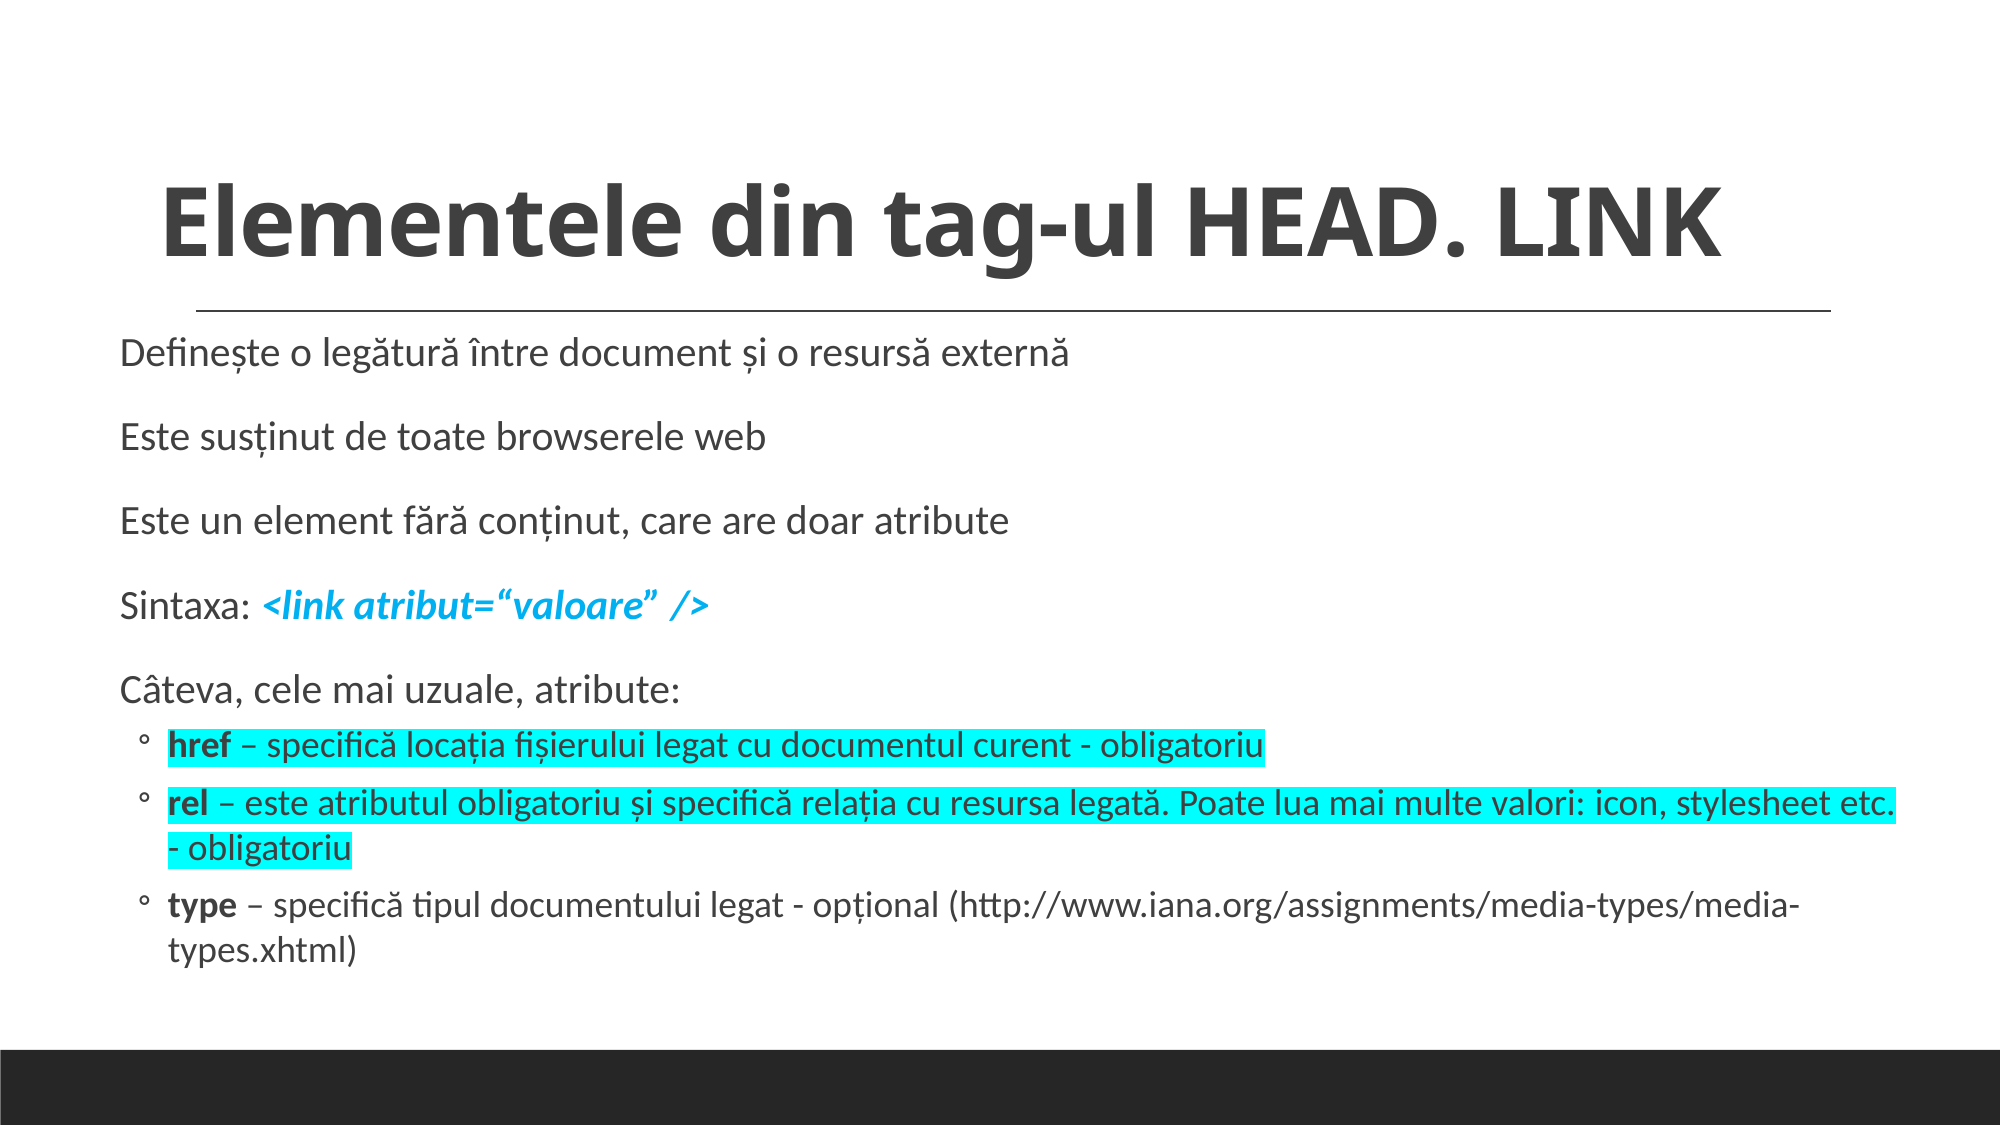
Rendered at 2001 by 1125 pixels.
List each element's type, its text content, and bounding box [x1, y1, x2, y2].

list Defineşte o legătură între document şi o resursă externă Este susţinut de toate browserele web Este un element fără conţinut, care are doar atribute Sintaxa: <link atribut=“valoare” /> Câteva, cele mai uzuale, atribute: href – specifică locaţia fişierului legat cu documentul curent - obligatoriu rel – este atributul obligatoriu şi specifică relaţia cu resursa legată. Poate lua mai multe valori: icon, stylesheet etc. - obligatoriu type – specifică tipul documentului legat - opțional (http://www.iana.org/assignments/media-types/media-types.xhtml) [104, 312, 1902, 1025]
title Elementele din tag-ul HEAD. LINK [143, 47, 1902, 285]
